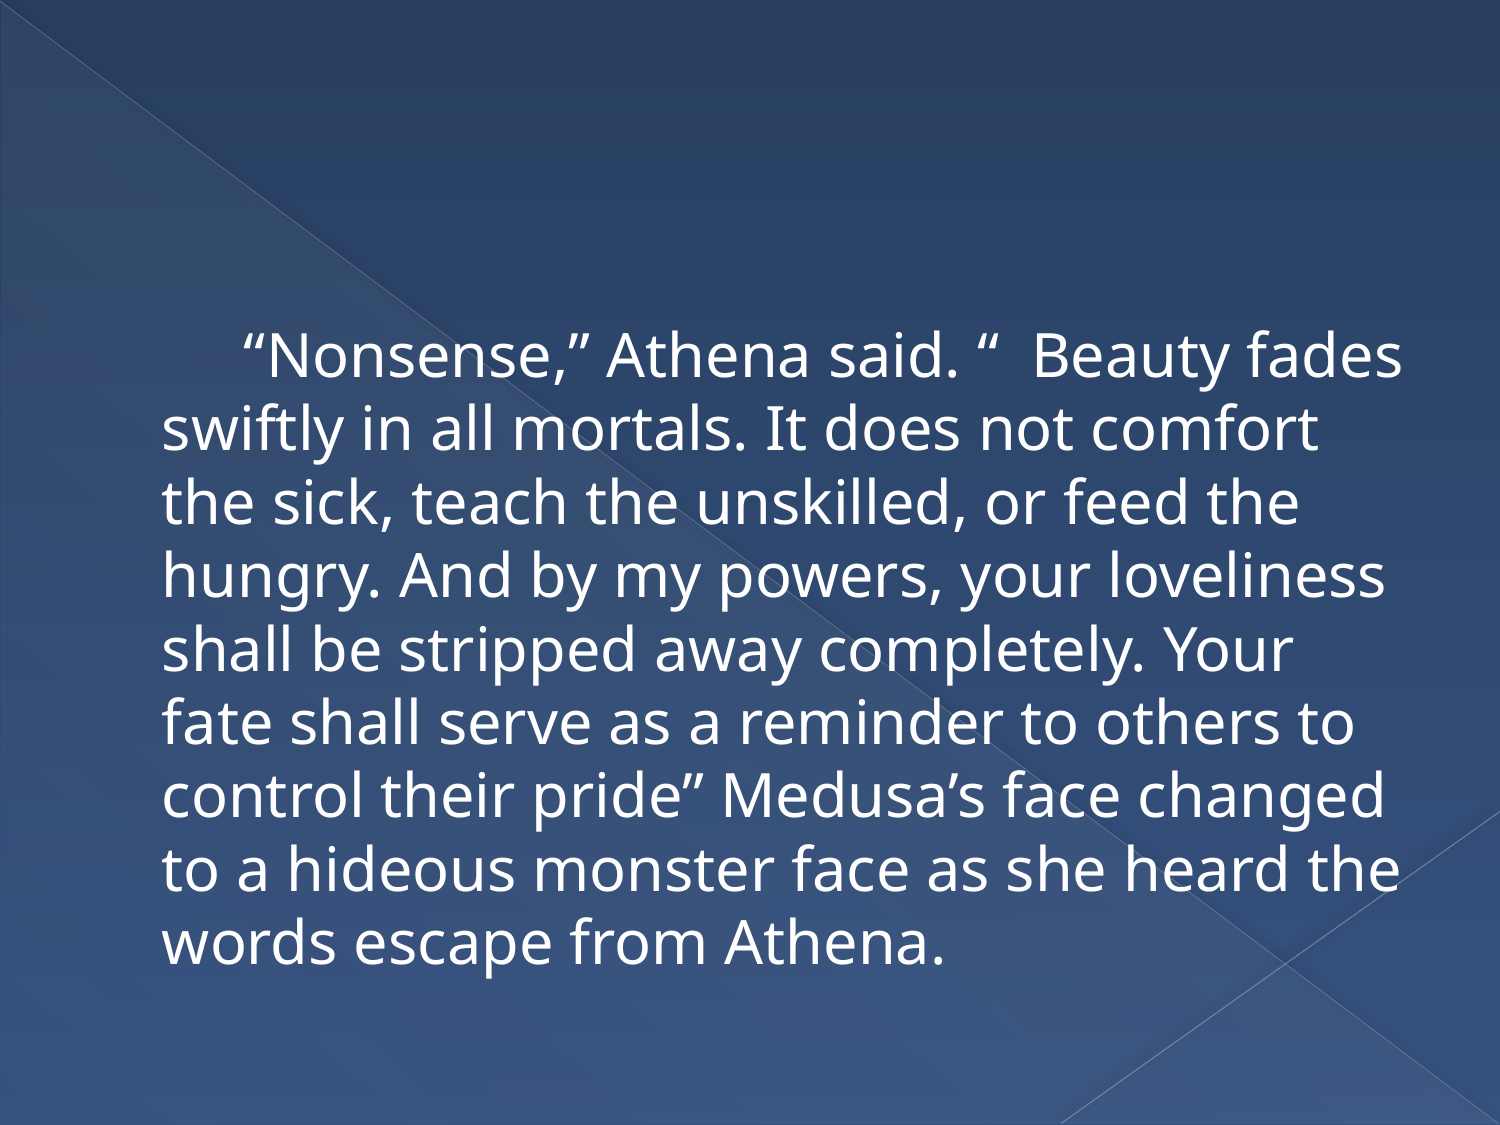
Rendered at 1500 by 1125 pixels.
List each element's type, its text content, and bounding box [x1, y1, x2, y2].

list “Nonsense,” Athena said. “ Beauty fades swiftly in all mortals. It does not comfort the sick, teach the unskilled, or feed the hungry. And by my powers, your loveliness shall be stripped away completely. Your fate shall serve as a reminder to others to control their pride” Medusa’s face changed to a hideous monster face as she heard the words escape from Athena. [75, 308, 1425, 1059]
